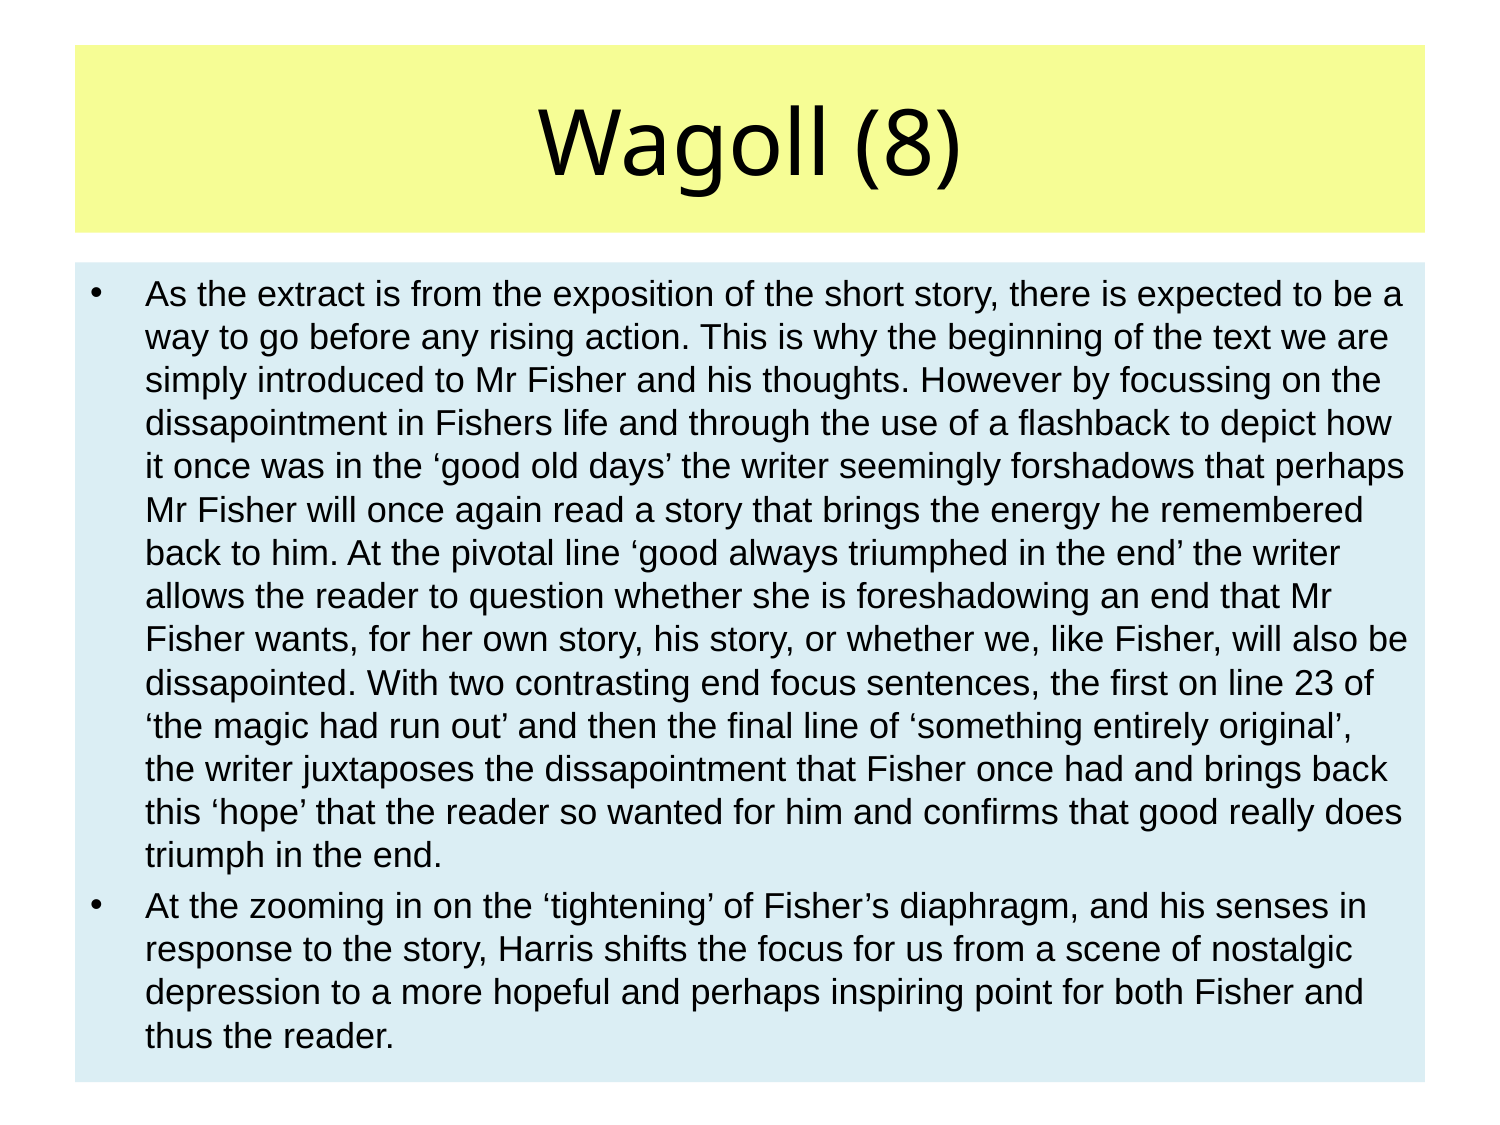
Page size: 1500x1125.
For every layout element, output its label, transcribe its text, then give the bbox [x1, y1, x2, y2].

title Wagoll (8) [75, 45, 1425, 233]
list As the extract is from the exposition of the short story, there is expected to be a way to go before any rising action. This is why the beginning of the text we are simply introduced to Mr Fisher and his thoughts. However by focussing on the dissapointment in Fishers life and through the use of a flashback to depict how it once was in the ‘good old days’ the writer seemingly forshadows that perhaps Mr Fisher will once again read a story that brings the energy he remembered back to him. At the pivotal line ‘good always triumphed in the end’ the writer allows the reader to question whether she is foreshadowing an end that Mr Fisher wants, for her own story, his story, or whether we, like Fisher, will also be dissapointed. With two contrasting end focus sentences, the first on line 23 of ‘the magic had run out’ and then the final line of ‘something entirely original’, the writer juxtaposes the dissapointment that Fisher once had and brings back this ‘hope’ that the reader so wanted for him and confirms that good really does triumph in the end. At the zooming in on the ‘tightening’ of Fisher’s diaphragm, and his senses in response to the story, Harris shifts the focus for us from a scene of nostalgic depression to a more hopeful and perhaps inspiring point for both Fisher and thus the reader. [75, 262, 1425, 1083]
